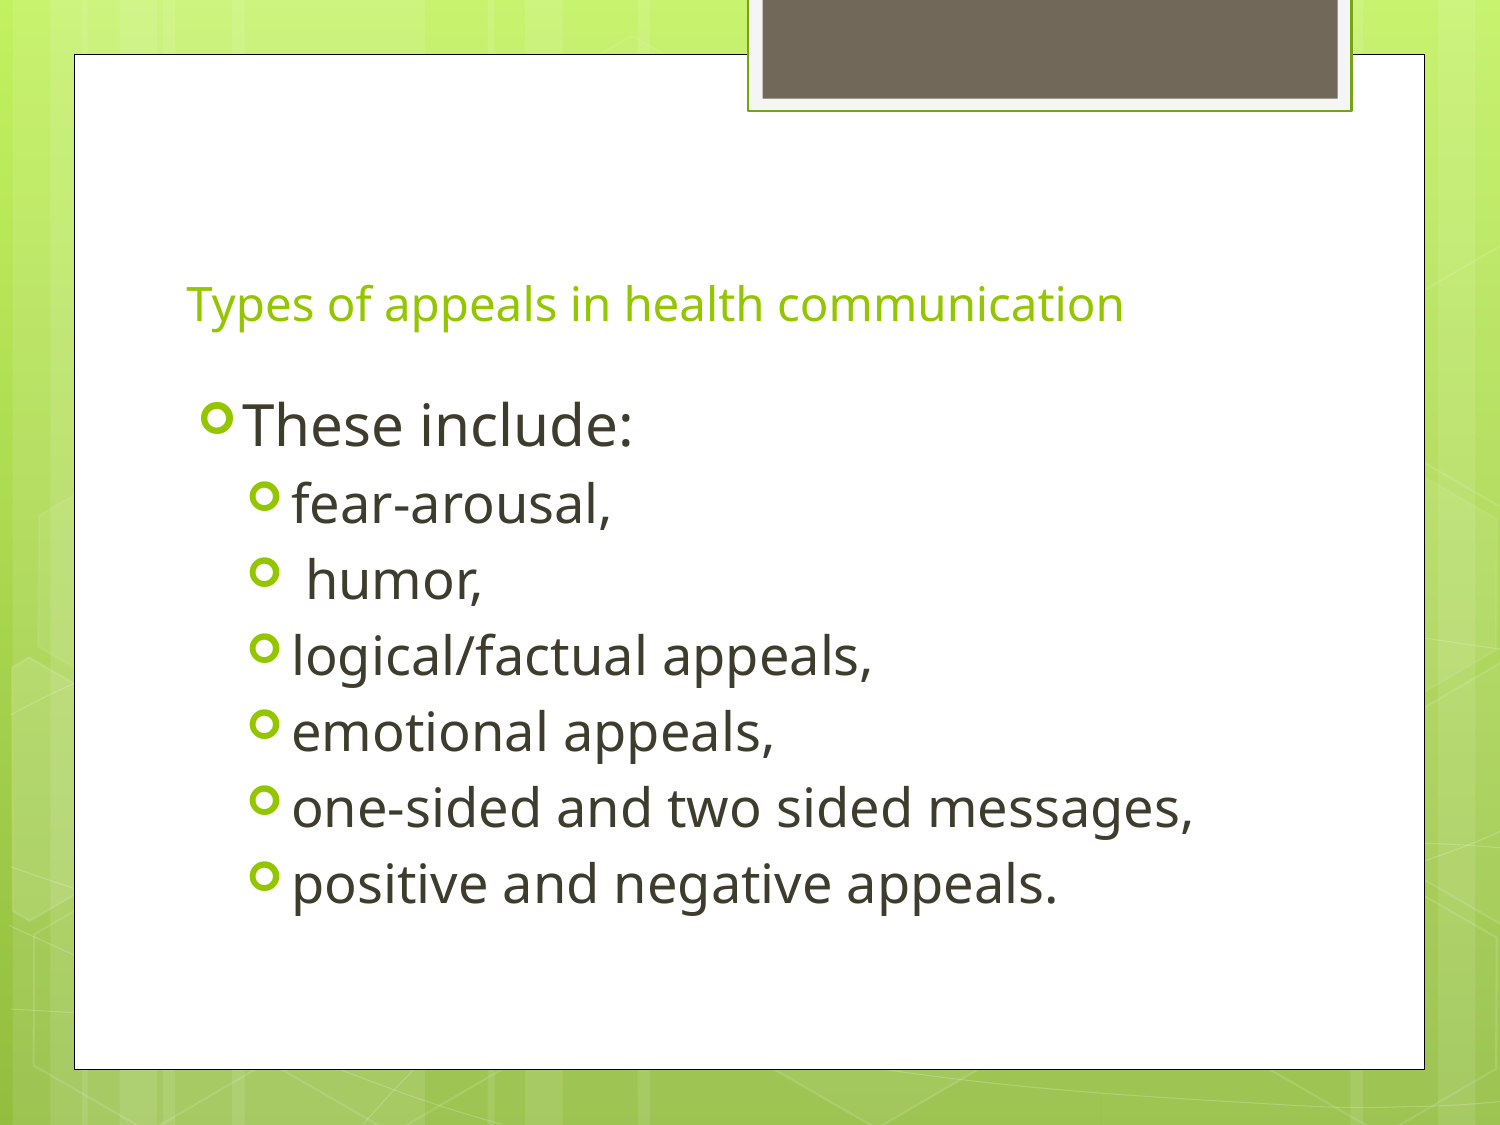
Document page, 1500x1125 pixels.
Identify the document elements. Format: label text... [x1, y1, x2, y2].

list These include: fear-arousal, humor, logical/factual appeals, emotional appeals, one-sided and two sided messages, positive and negative appeals. [171, 381, 1283, 957]
title Types of appeals in health communication [171, 208, 1324, 396]
